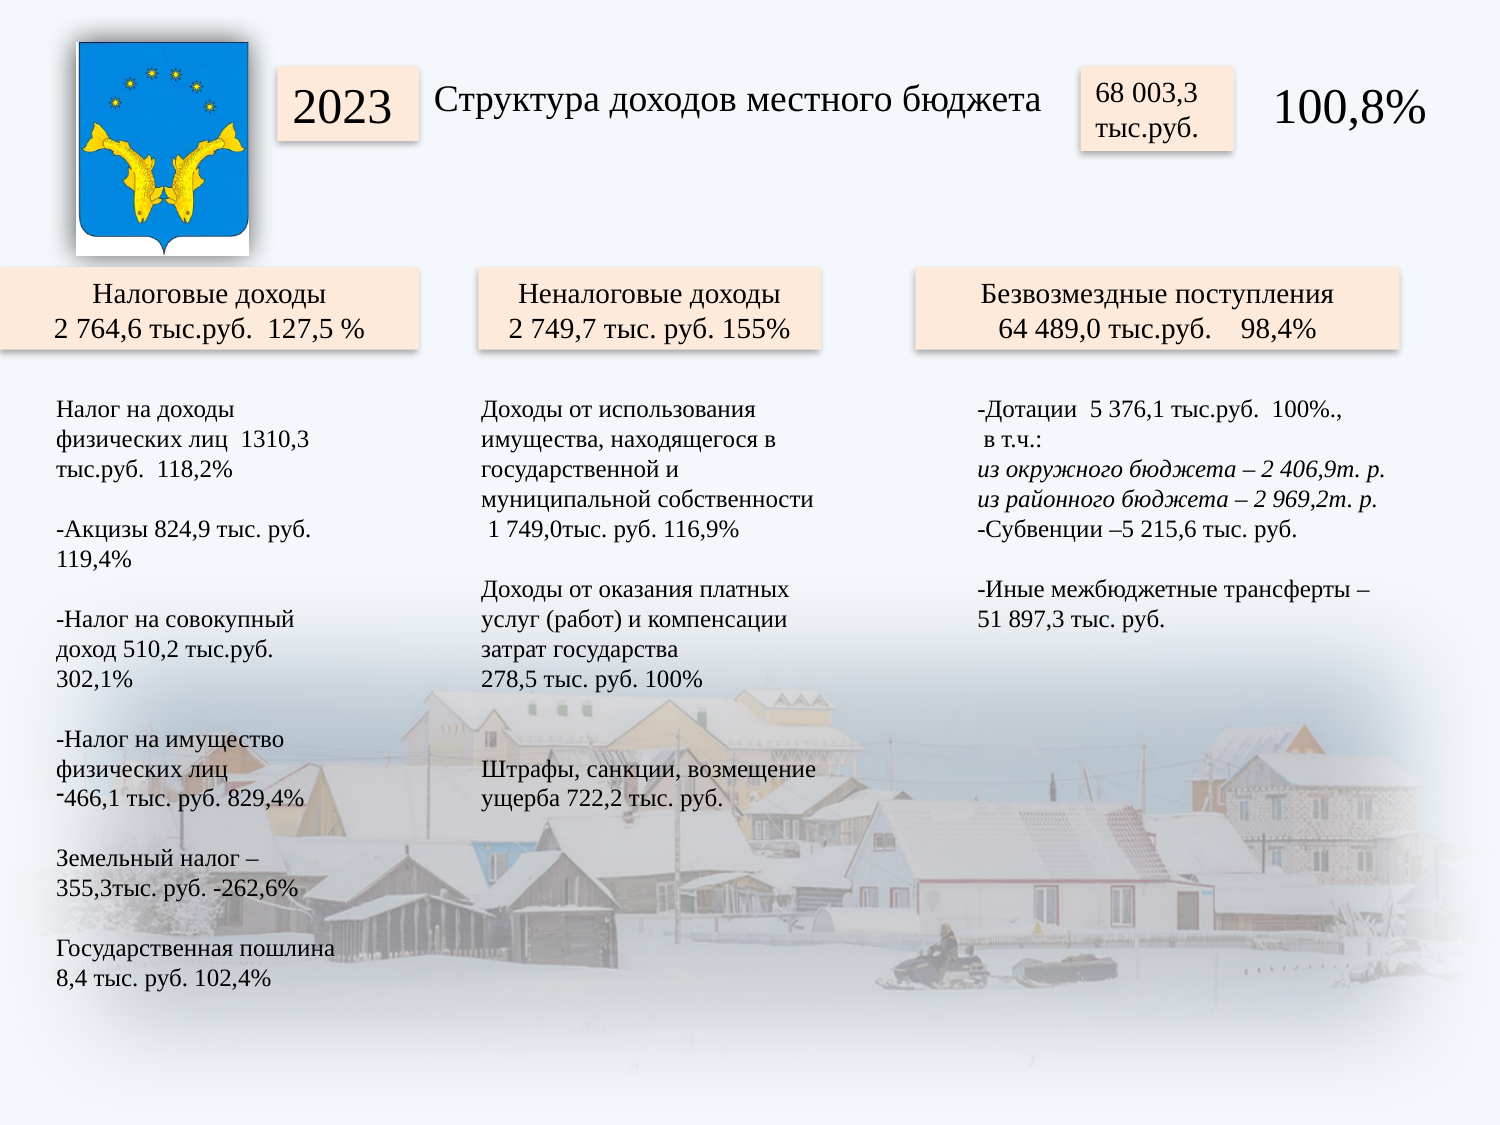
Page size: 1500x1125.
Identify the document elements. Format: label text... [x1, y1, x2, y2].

text_box 2023 [277, 66, 420, 142]
text_box Безвозмездные поступления 64 489,0 тыс.руб. 98,4% [915, 267, 1400, 350]
text_box Неналоговые доходы 2 749,7 тыс. руб. 155% [478, 267, 821, 350]
text_box Налог на доходы физических лиц 1310,3 тыс.руб. 118,2% -Акцизы 824,9 тыс. руб. 119,4% -Налог на совокупный доход 510,2 тыс.руб. 302,1% -Налог на имущество физических лиц 466,1 тыс. руб. 829,4% Земельный налог – 355,3тыс. руб. -262,6% Государственная пошлина 8,4 тыс. руб. 102,4% [41, 385, 361, 560]
text_box Доходы от использования имущества, находящегося в государственной и муниципальной собственности 1 749,0тыс. руб. 116,9% Доходы от оказания платных услуг (работ) и компенсации затрат государства 278,5 тыс. руб. 100% Штрафы, санкции, возмещение ущерба 722,2 тыс. руб. [466, 385, 833, 560]
text_box Налоговые доходы 2 764,6 тыс.руб. 127,5 % [0, 267, 420, 350]
text_box 68 003,3 тыс.руб. [1080, 66, 1235, 151]
picture [0, 562, 1500, 1125]
text_box -Дотации 5 376,1 тыс.руб. 100%., в т.ч.: из окружного бюджета – 2 406,9т. р. из районного бюджета – 2 969,2т. р. -Субвенции –5 215,6 тыс. руб. -Иные межбюджетные трансферты – 51 897,3 тыс. руб. [962, 385, 1447, 560]
text_box Структура доходов местного бюджета [420, 66, 1080, 127]
picture [76, 42, 249, 256]
text_box 100,8% [1257, 66, 1447, 142]
